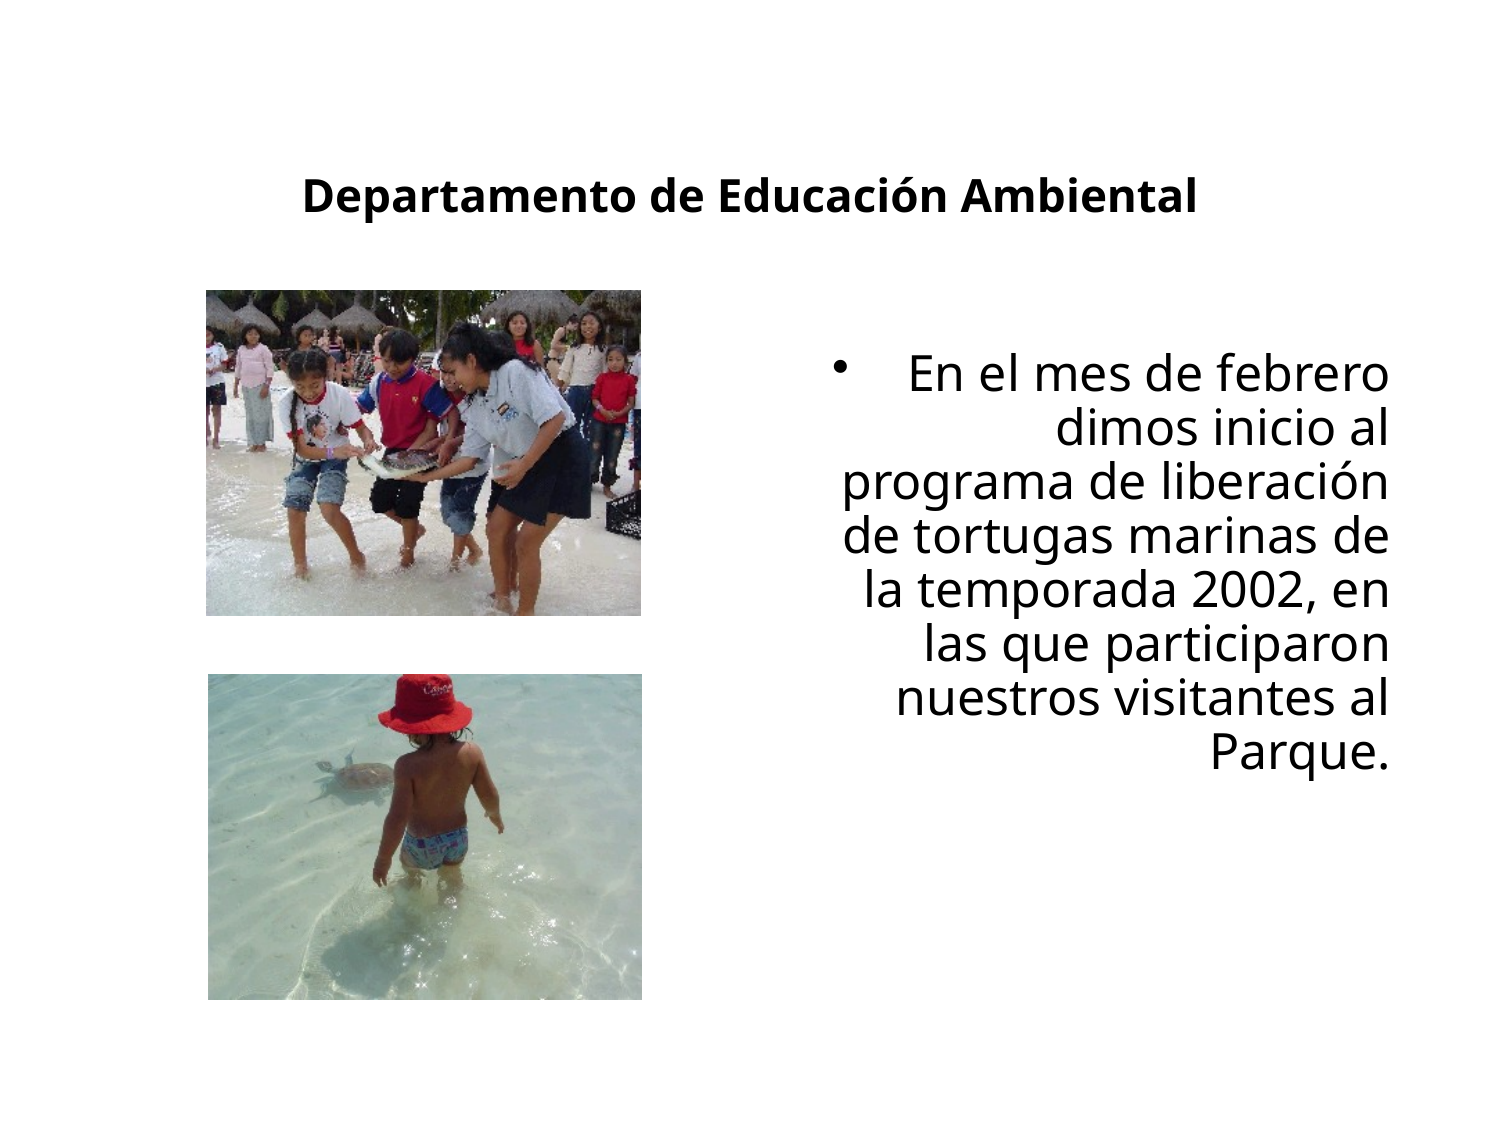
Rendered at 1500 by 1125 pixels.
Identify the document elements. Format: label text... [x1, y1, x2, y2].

title Departamento de Educación Ambiental [112, 99, 1388, 288]
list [206, 290, 641, 616]
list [208, 674, 642, 1000]
list En el mes de febrero dimos inicio al programa de liberación de tortugas marinas de la temporada 2002, en las que participaron nuestros visitantes al Parque. [750, 290, 1407, 991]
